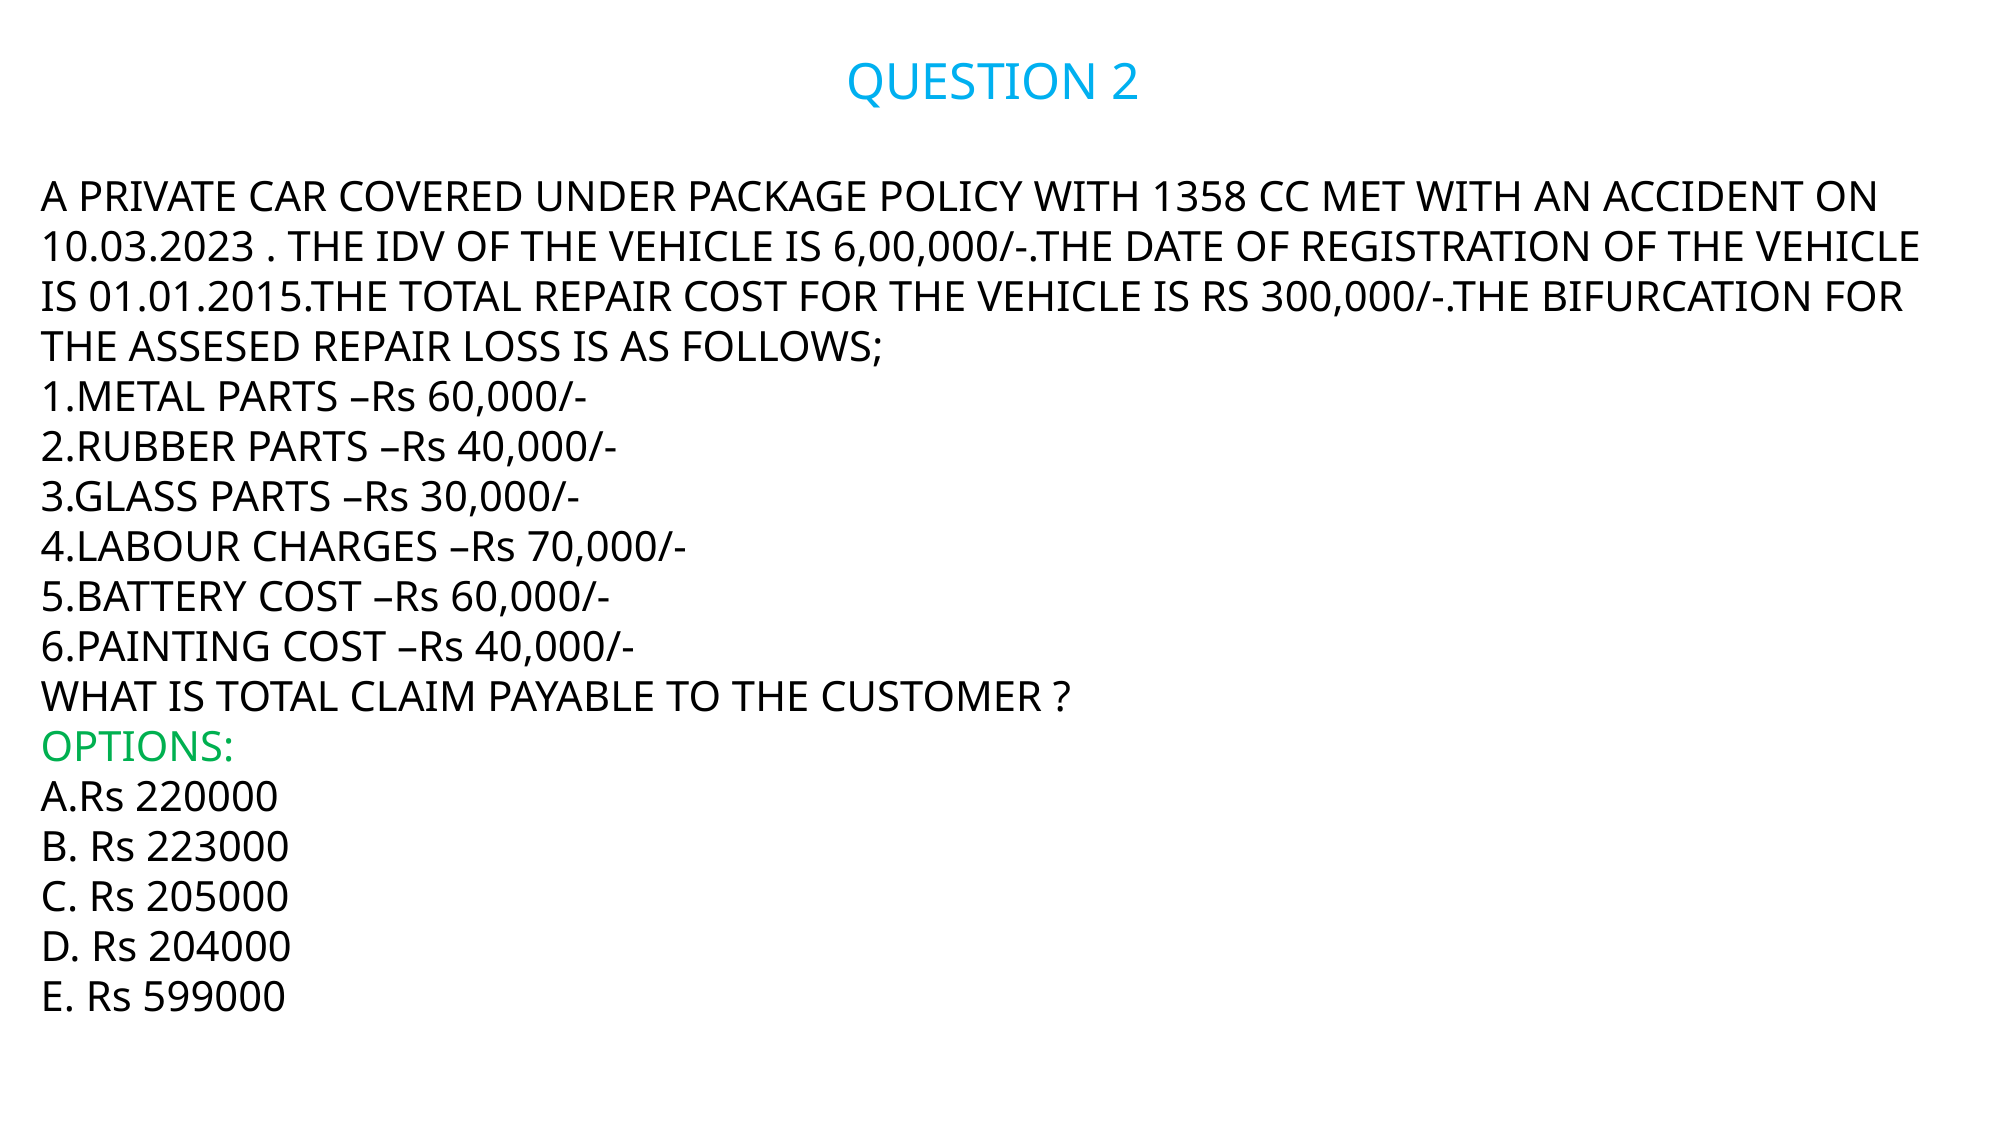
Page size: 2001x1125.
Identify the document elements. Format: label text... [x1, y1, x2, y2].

text_box QUESTION 2 A PRIVATE CAR COVERED UNDER PACKAGE POLICY WITH 1358 CC MET WITH AN ACCIDENT ON 10.03.2023 . THE IDV OF THE VEHICLE IS 6,00,000/-.THE DATE OF REGISTRATION OF THE VEHICLE IS 01.01.2015.THE TOTAL REPAIR COST FOR THE VEHICLE IS RS 300,000/-.THE BIFURCATION FOR THE ASSESED REPAIR LOSS IS AS FOLLOWS; 1.METAL PARTS –Rs 60,000/- 2.RUBBER PARTS –Rs 40,000/- 3.GLASS PARTS –Rs 30,000/- 4.LABOUR CHARGES –Rs 70,000/- 5.BATTERY COST –Rs 60,000/- 6.PAINTING COST –Rs 40,000/- WHAT IS TOTAL CLAIM PAYABLE TO THE CUSTOMER ? OPTIONS: A.Rs 220000 B. Rs 223000 C. Rs 205000 D. Rs 204000 E. Rs 599000 [25, 42, 1975, 1028]
